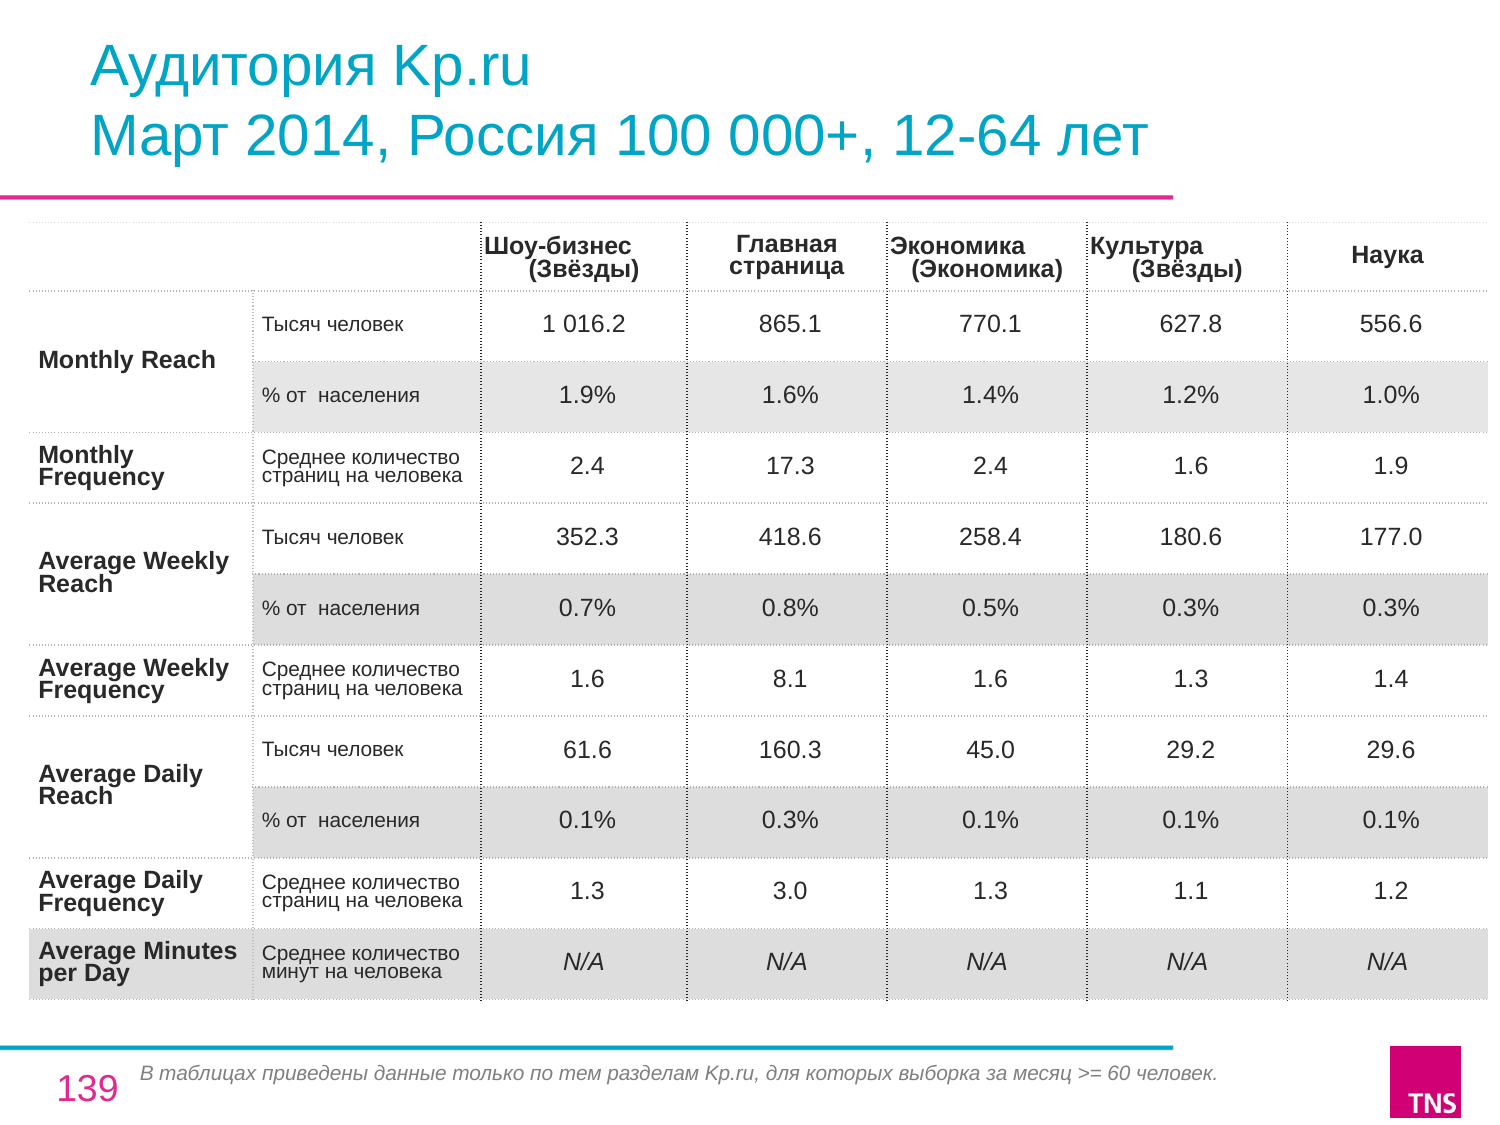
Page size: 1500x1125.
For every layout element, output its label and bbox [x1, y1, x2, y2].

table_header [29, 223, 1488, 291]
picture [0, 0, 1500, 1125]
title [74, 8, 1476, 187]
text_box [124, 1052, 1463, 1092]
slide_number [40, 1055, 392, 1125]
table_cell [29, 291, 1488, 999]
